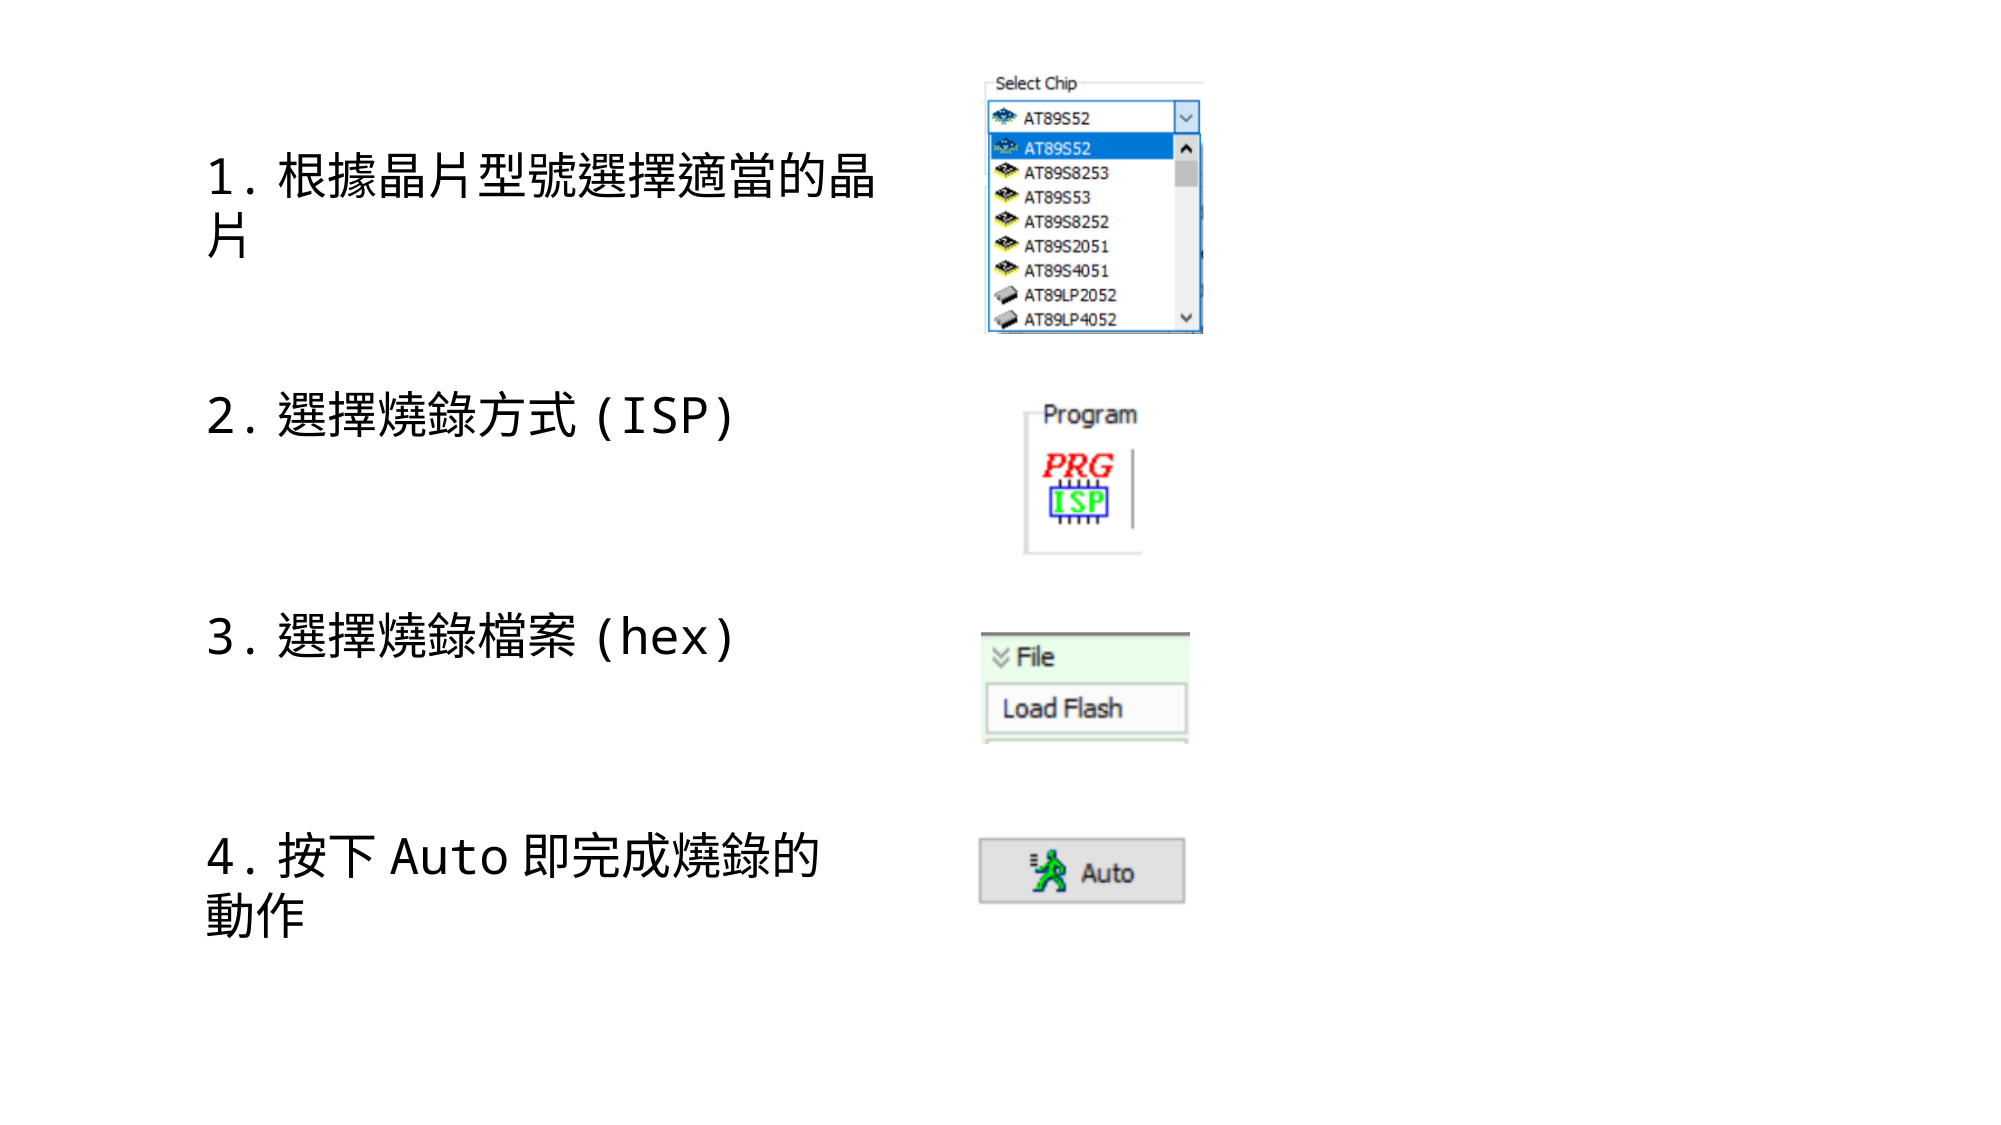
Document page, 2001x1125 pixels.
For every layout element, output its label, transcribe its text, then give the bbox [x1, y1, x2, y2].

text_box 3.選擇燒錄檔案(hex) [190, 597, 835, 672]
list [981, 69, 1204, 334]
picture [981, 632, 1190, 744]
text_box 1.根據晶片型號選擇適當的晶片 [190, 136, 939, 272]
text_box 4.按下Auto即完成燒錄的動作 [190, 817, 884, 952]
text_box 2.選擇燒錄方式(ISP) [190, 376, 884, 451]
picture [974, 832, 1190, 908]
picture [1022, 397, 1142, 559]
